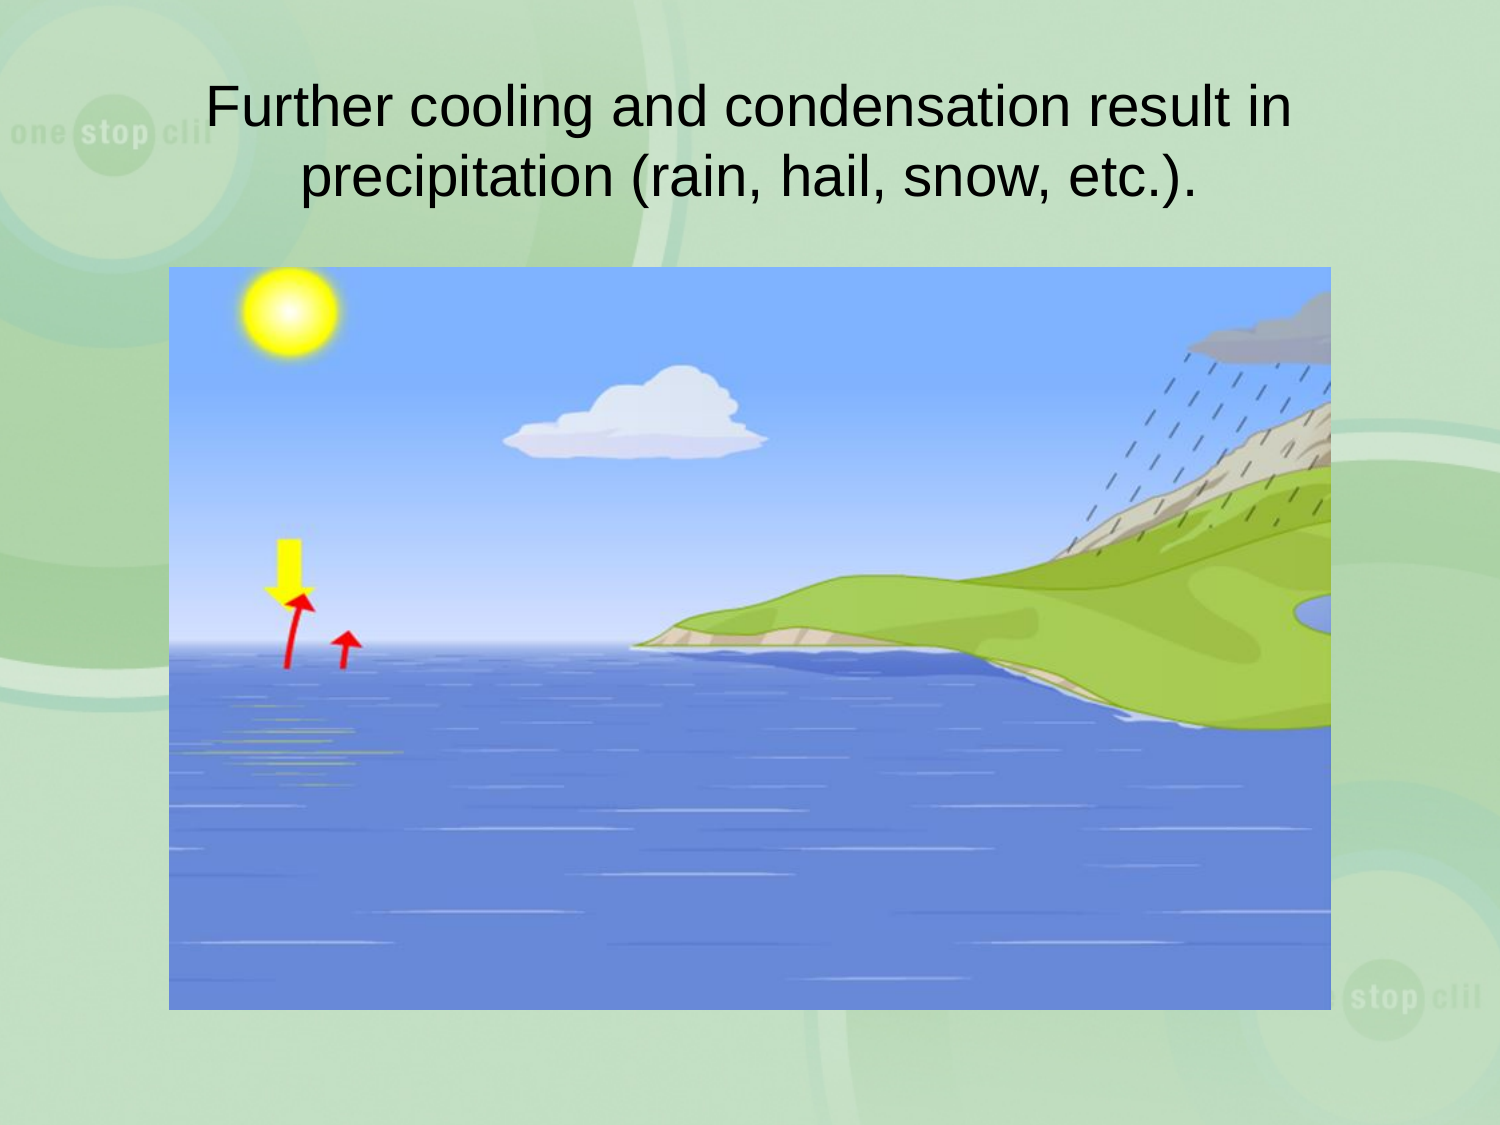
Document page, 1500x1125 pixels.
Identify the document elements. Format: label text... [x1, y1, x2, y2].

title Further cooling and condensation result in precipitation (rain, hail, snow, etc.). [75, 79, 1425, 268]
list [168, 266, 1332, 1010]
picture [0, 0, 1500, 1125]
